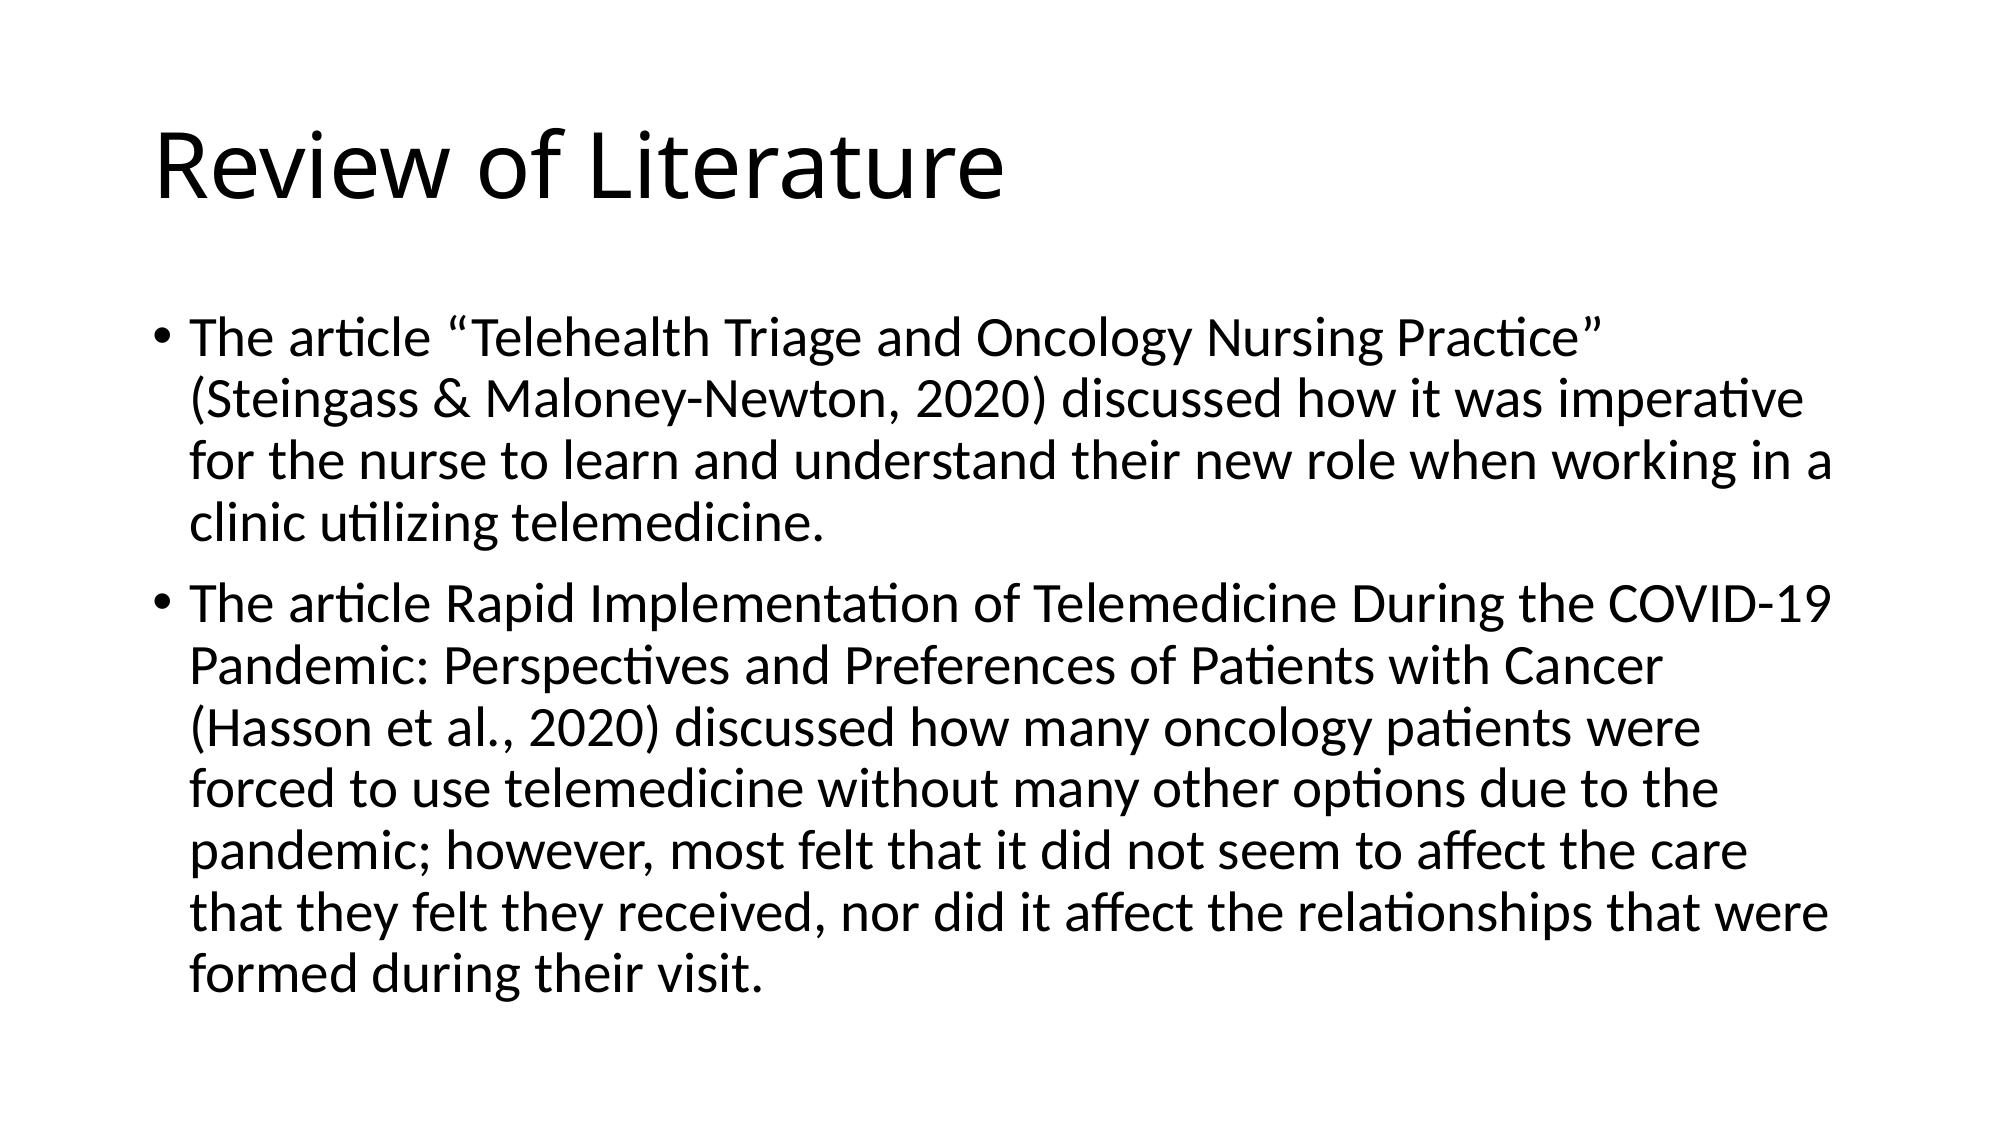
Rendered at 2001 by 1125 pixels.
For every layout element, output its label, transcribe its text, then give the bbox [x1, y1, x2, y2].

list The article “Telehealth Triage and Oncology Nursing Practice” (Steingass & Maloney-Newton, 2020) discussed how it was imperative for the nurse to learn and understand their new role when working in a clinic utilizing telemedicine. The article Rapid Implementation of Telemedicine During the COVID-19 Pandemic: Perspectives and Preferences of Patients with Cancer (Hasson et al., 2020) discussed how many oncology patients were forced to use telemedicine without many other options due to the pandemic; however, most felt that it did not seem to affect the care that they felt they received, nor did it affect the relationships that were formed during their visit. [137, 299, 1863, 1014]
title Review of Literature [137, 59, 1863, 278]
